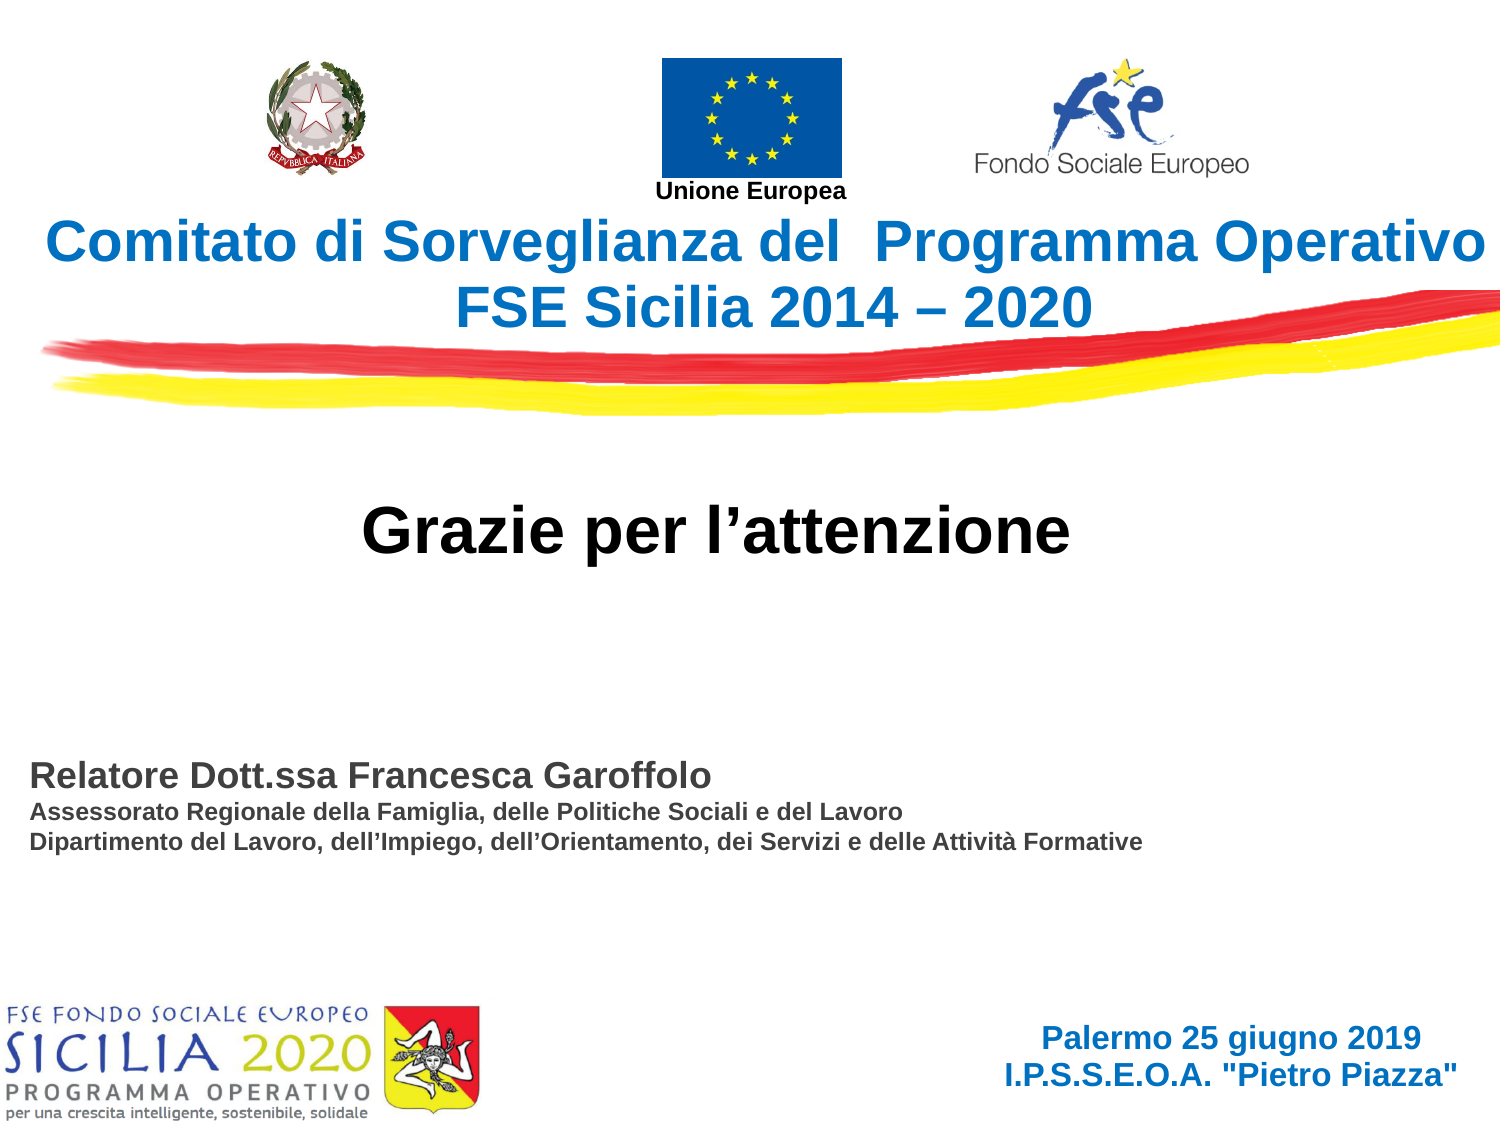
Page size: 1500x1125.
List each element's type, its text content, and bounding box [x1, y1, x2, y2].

text_box Grazie per l’attenzione [265, 479, 1187, 575]
picture [230, 54, 1261, 231]
picture [0, 998, 497, 1123]
text_box Comitato di Sorveglianza del Programma Operativo FSE Sicilia 2014 – 2020 [0, 200, 1500, 290]
text_box Relatore Dott.ssa Francesca Garoffolo Assessorato Regionale della Famiglia, delle Politiche Sociali e del Lavoro Dipartimento del Lavoro, dell’Impiego, dell’Orientamento, dei Servizi e delle Attività Formative [0, 743, 1500, 863]
text_box Palermo 25 giugno 2019 I.P.S.S.E.O.A. "Pietro Piazza" [963, 1012, 1500, 1102]
picture [0, 290, 1500, 421]
